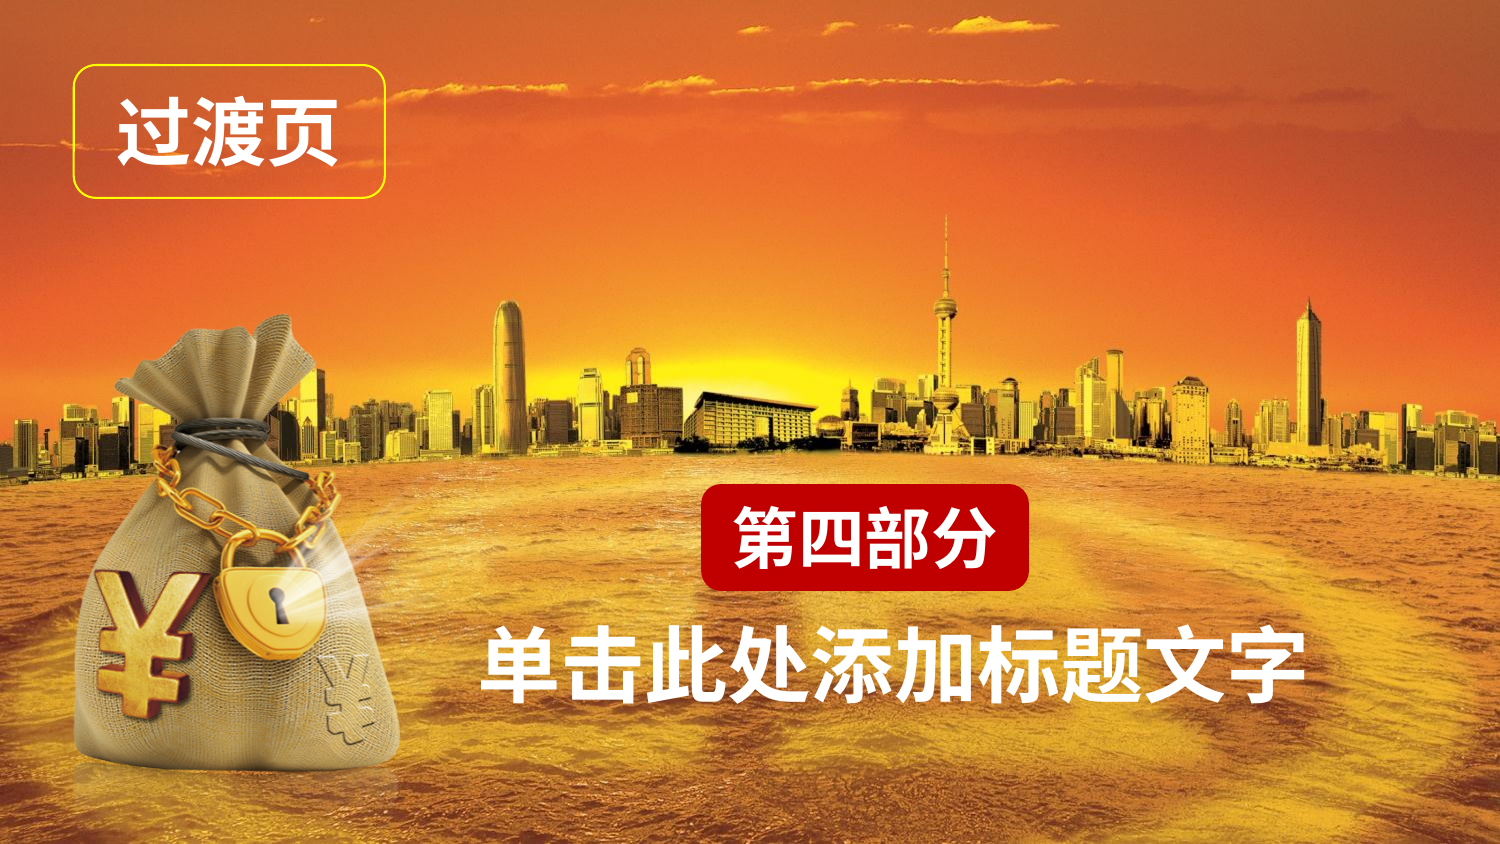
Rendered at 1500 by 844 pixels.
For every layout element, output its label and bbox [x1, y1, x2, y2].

picture [0, 0, 1500, 844]
text_box [701, 483, 1029, 591]
